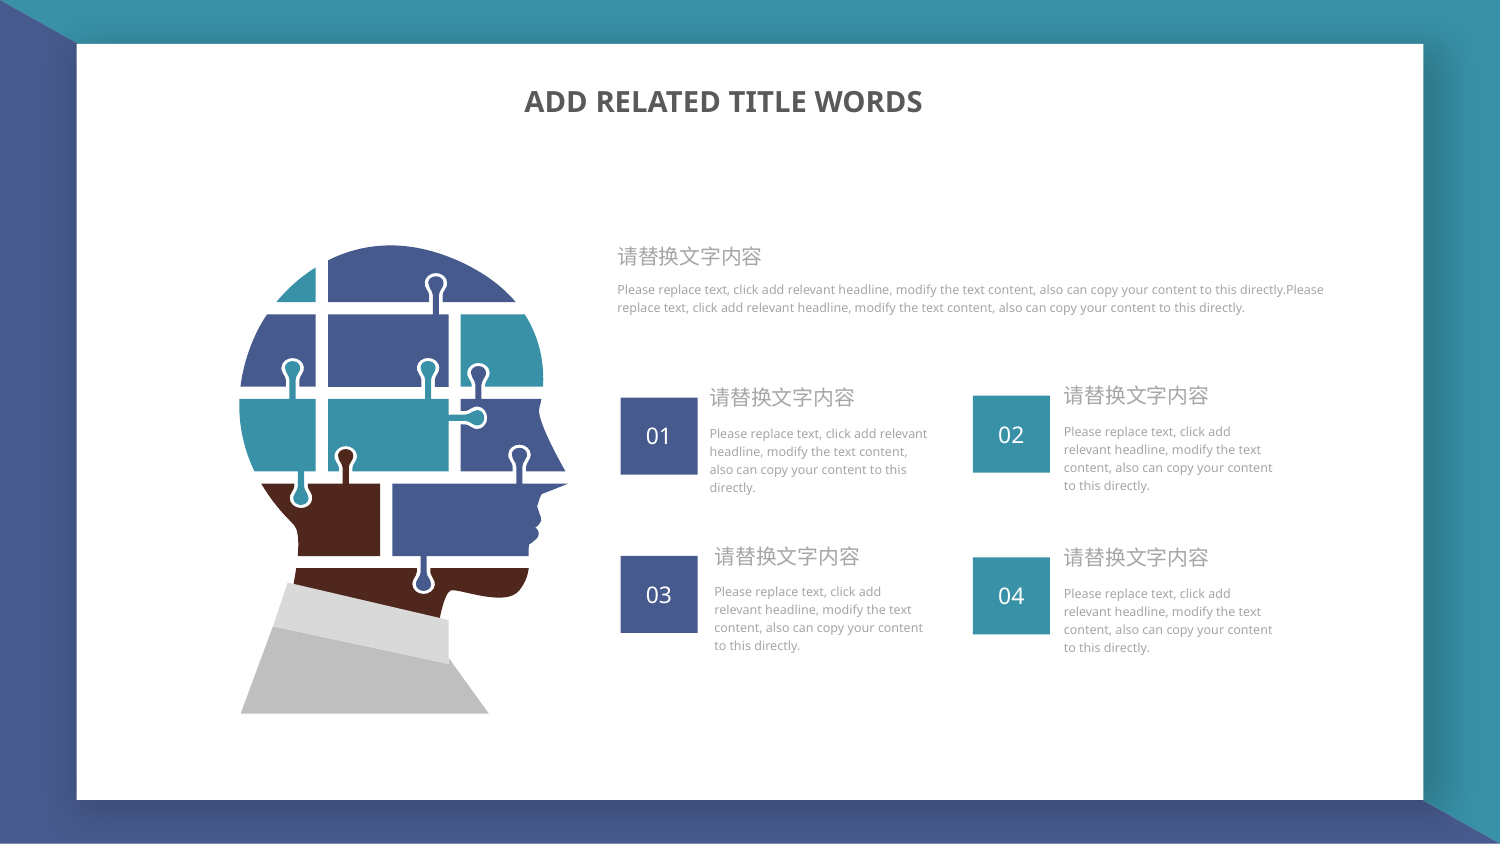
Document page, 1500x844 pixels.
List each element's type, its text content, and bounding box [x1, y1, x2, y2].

text_box 请替换文字内容 [709, 374, 879, 421]
text_box Please replace text, click add relevant headline, modify the text content, also can copy your content to this directly. [714, 581, 930, 653]
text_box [239, 237, 569, 714]
text_box Please replace text, click add relevant headline, modify the text content, also can copy your content to this directly. [1063, 421, 1280, 493]
text_box 03 [627, 565, 691, 617]
text_box [619, 554, 700, 635]
text_box Please replace text, click add relevant headline, modify the text content, also can copy your content to this directly. [709, 422, 930, 495]
text_box Please replace text, click add relevant headline, modify the text content, also can copy your content to this directly.Please replace text, click add relevant headline, modify the text content, also can copy your content to this directly. [617, 279, 1344, 316]
text_box 请替换文字内容 [714, 532, 880, 579]
text_box [971, 555, 1052, 636]
text_box 请替换文字内容 [1063, 534, 1230, 581]
text_box [971, 394, 1052, 475]
text_box 04 [980, 567, 1043, 619]
text_box 02 [980, 405, 1043, 457]
text_box 01 [627, 407, 691, 459]
text_box Please replace text, click add relevant headline, modify the text content, also can copy your content to this directly. [1063, 582, 1280, 655]
text_box 请替换文字内容 [617, 233, 810, 279]
text_box [619, 395, 700, 477]
text_box 请替换文字内容 [1063, 372, 1230, 419]
